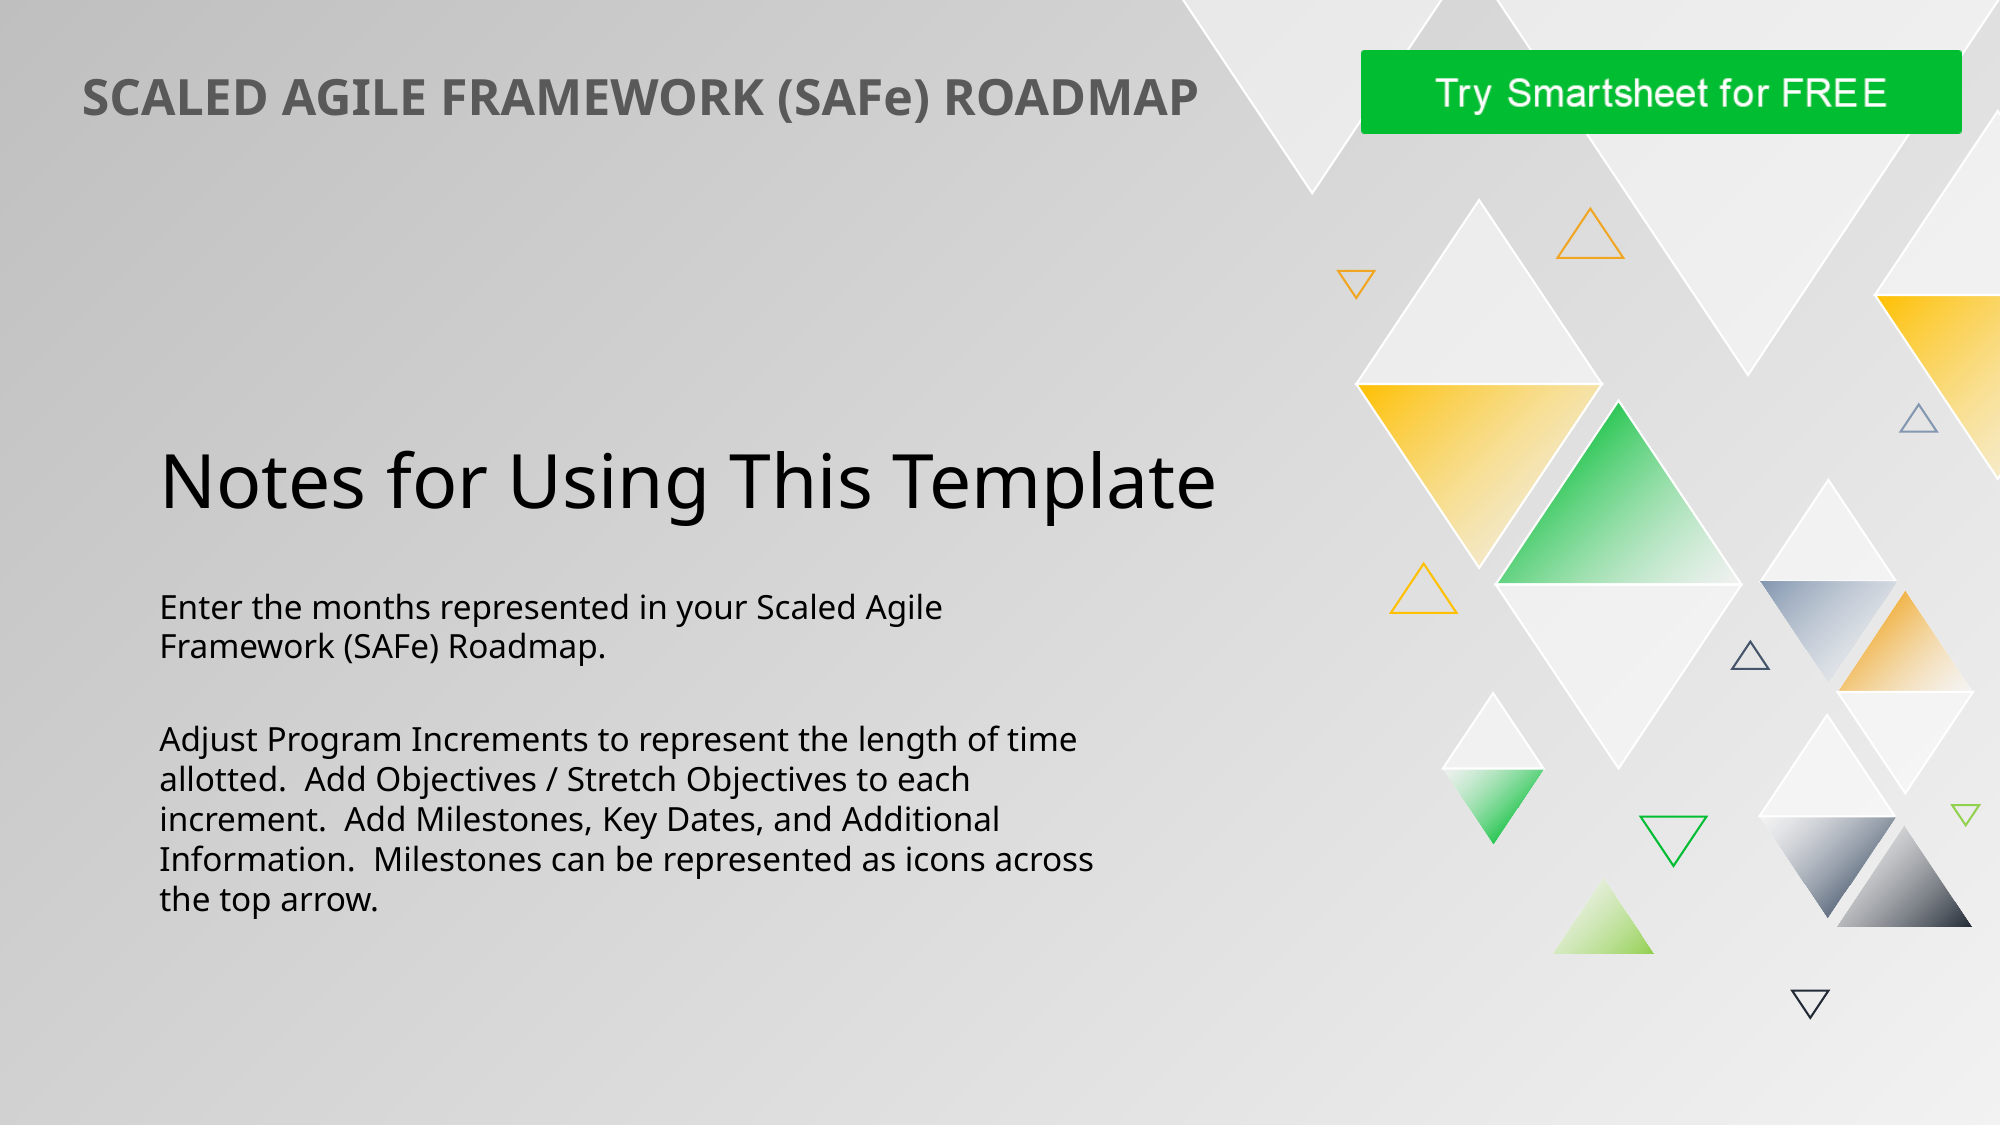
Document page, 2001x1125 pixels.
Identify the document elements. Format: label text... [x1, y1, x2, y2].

text_box SCALED AGILE FRAMEWORK (SAFe) ROADMAP [67, 57, 1181, 133]
text_box Notes for Using This Template [144, 425, 1181, 531]
picture [1361, 50, 1962, 134]
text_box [1181, 0, 2000, 1018]
text_box Enter the months represented in your Scaled Agile Framework (SAFe) Roadmap. Adjust Program Increments to represent the length of time allotted. Add Objectives / Stretch Objectives to each increment. Add Milestones, Key Dates, and Additional Information. Milestones can be represented as icons across the top arrow. [144, 578, 1123, 925]
